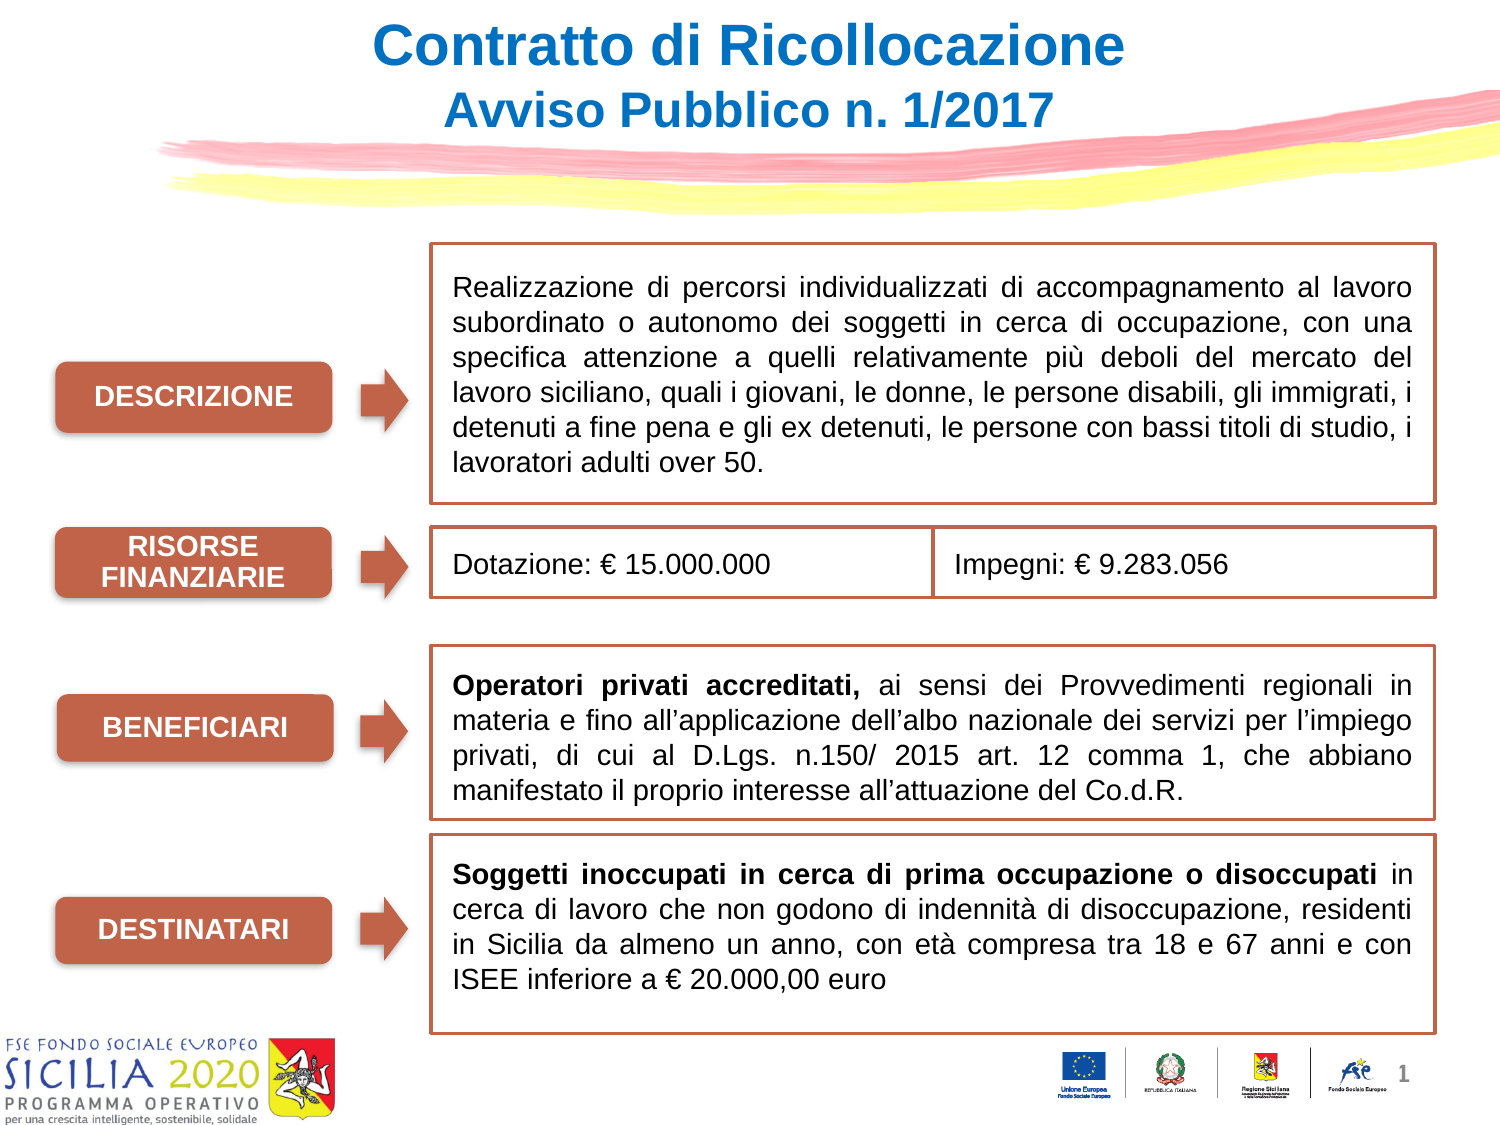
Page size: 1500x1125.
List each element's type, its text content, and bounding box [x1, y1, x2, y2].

picture [100, 89, 1500, 221]
text_box Soggetti inoccupati in cerca di prima occupazione o disoccupati in cerca di lavoro che non godono di indennità di disoccupazione, residenti in Sicilia da almeno un anno, con età compresa tra 18 e 67 anni e con ISEE inferiore a € 20.000,00 euro [430, 834, 1435, 1034]
picture [0, 1031, 348, 1125]
text_box Operatori privati accreditati, ai sensi dei Provvedimenti regionali in materia e fino all’applicazione dell’albo nazionale dei servizi per l’impiego privati, di cui al D.Lgs. n.150/ 2015 art. 12 comma 1, che abbiano manifestato il proprio interesse all’attuazione del Co.d.R. [430, 645, 1435, 820]
text_box Contratto di Ricollocazione Avviso Pubblico n. 1/2017 [0, 0, 1500, 170]
text_box Realizzazione di percorsi individualizzati di accompagnamento al lavoro subordinato o autonomo dei soggetti in cerca di occupazione, con una specifica attenzione a quelli relativamente più deboli del mercato del lavoro siciliano, quali i giovani, le donne, le persone disabili, gli immigrati, i detenuti a fine pena e gli ex detenuti, le persone con bassi titoli di studio, i lavoratori adulti over 50. [430, 243, 1435, 504]
text_box [360, 896, 409, 961]
text_box DESCRIZIONE [55, 361, 333, 433]
text_box DESTINATARI [55, 896, 333, 965]
picture [1033, 1043, 1400, 1116]
text_box Impegni: € 9.283.056 [932, 527, 1435, 598]
text_box [360, 534, 409, 599]
text_box BENEFICIARI [56, 694, 334, 762]
text_box [360, 699, 409, 764]
text_box RISORSE FINANZIARIE [54, 527, 332, 598]
text_box Dotazione: € 15.000.000 [430, 527, 932, 598]
text_box [360, 368, 409, 433]
slide_number 11 [1399, 1042, 1425, 1103]
